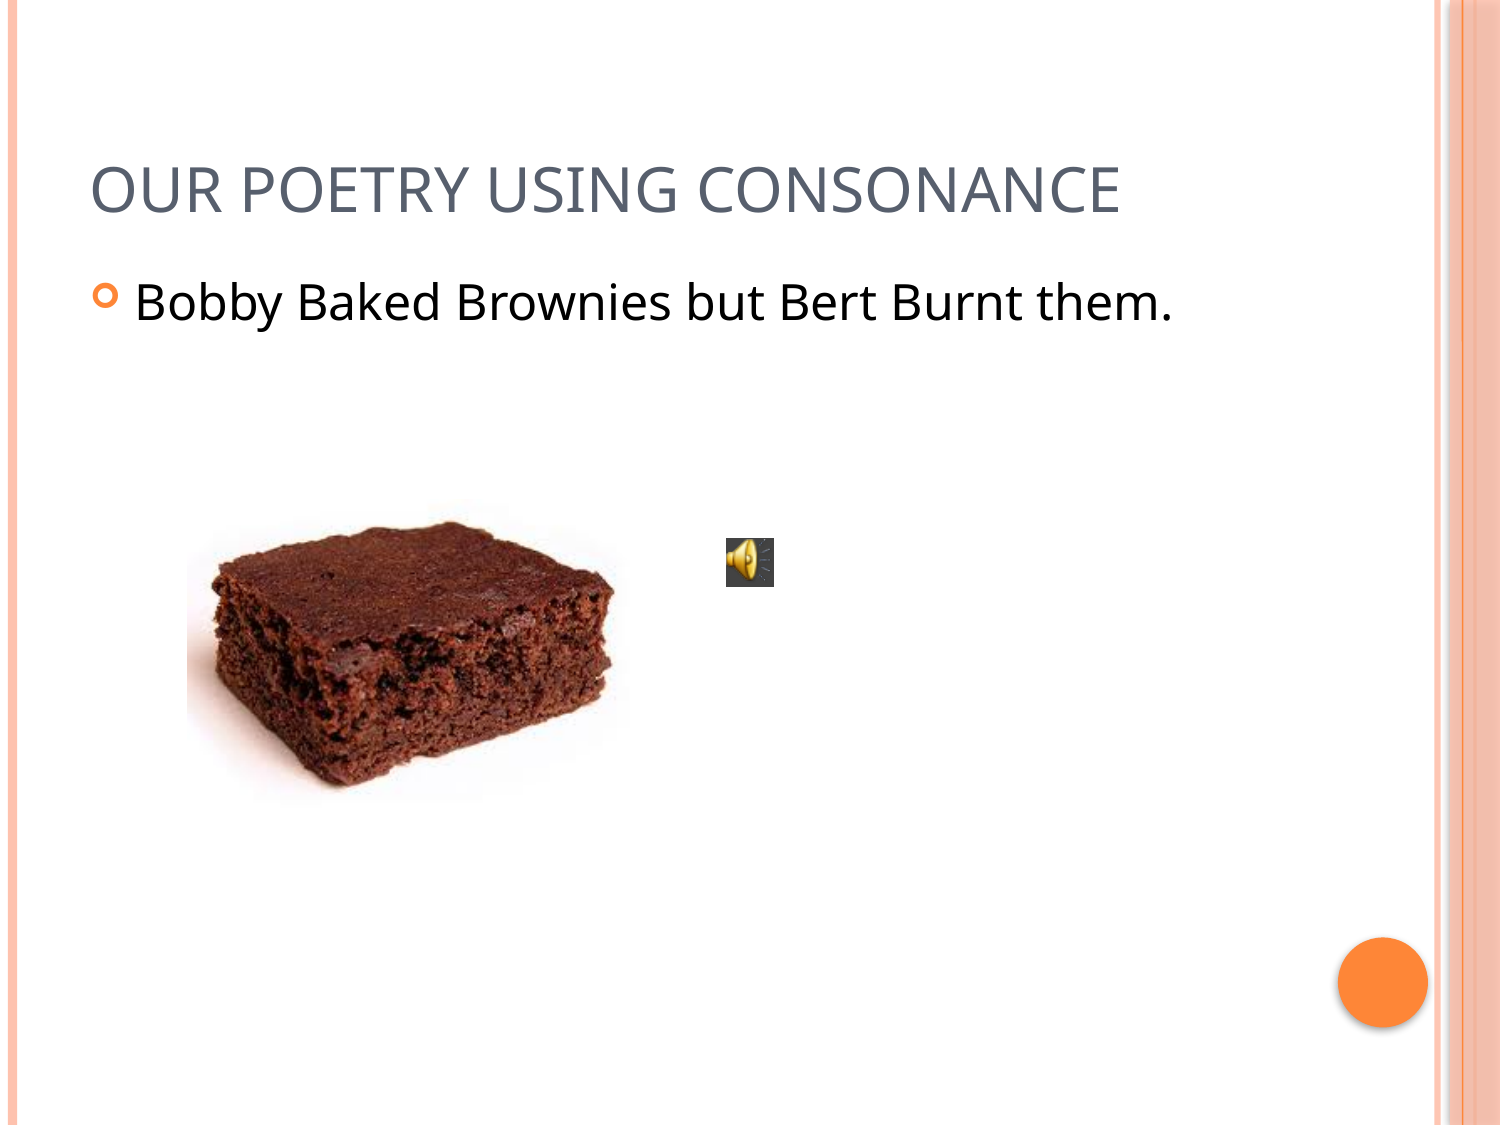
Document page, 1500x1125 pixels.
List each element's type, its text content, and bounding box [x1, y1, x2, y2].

list Bobby Baked Brownies but Bert Burnt them. [75, 262, 1300, 1062]
title Our Poetry using Consonance [75, 45, 1300, 233]
picture [724, 536, 776, 589]
picture [186, 499, 638, 814]
